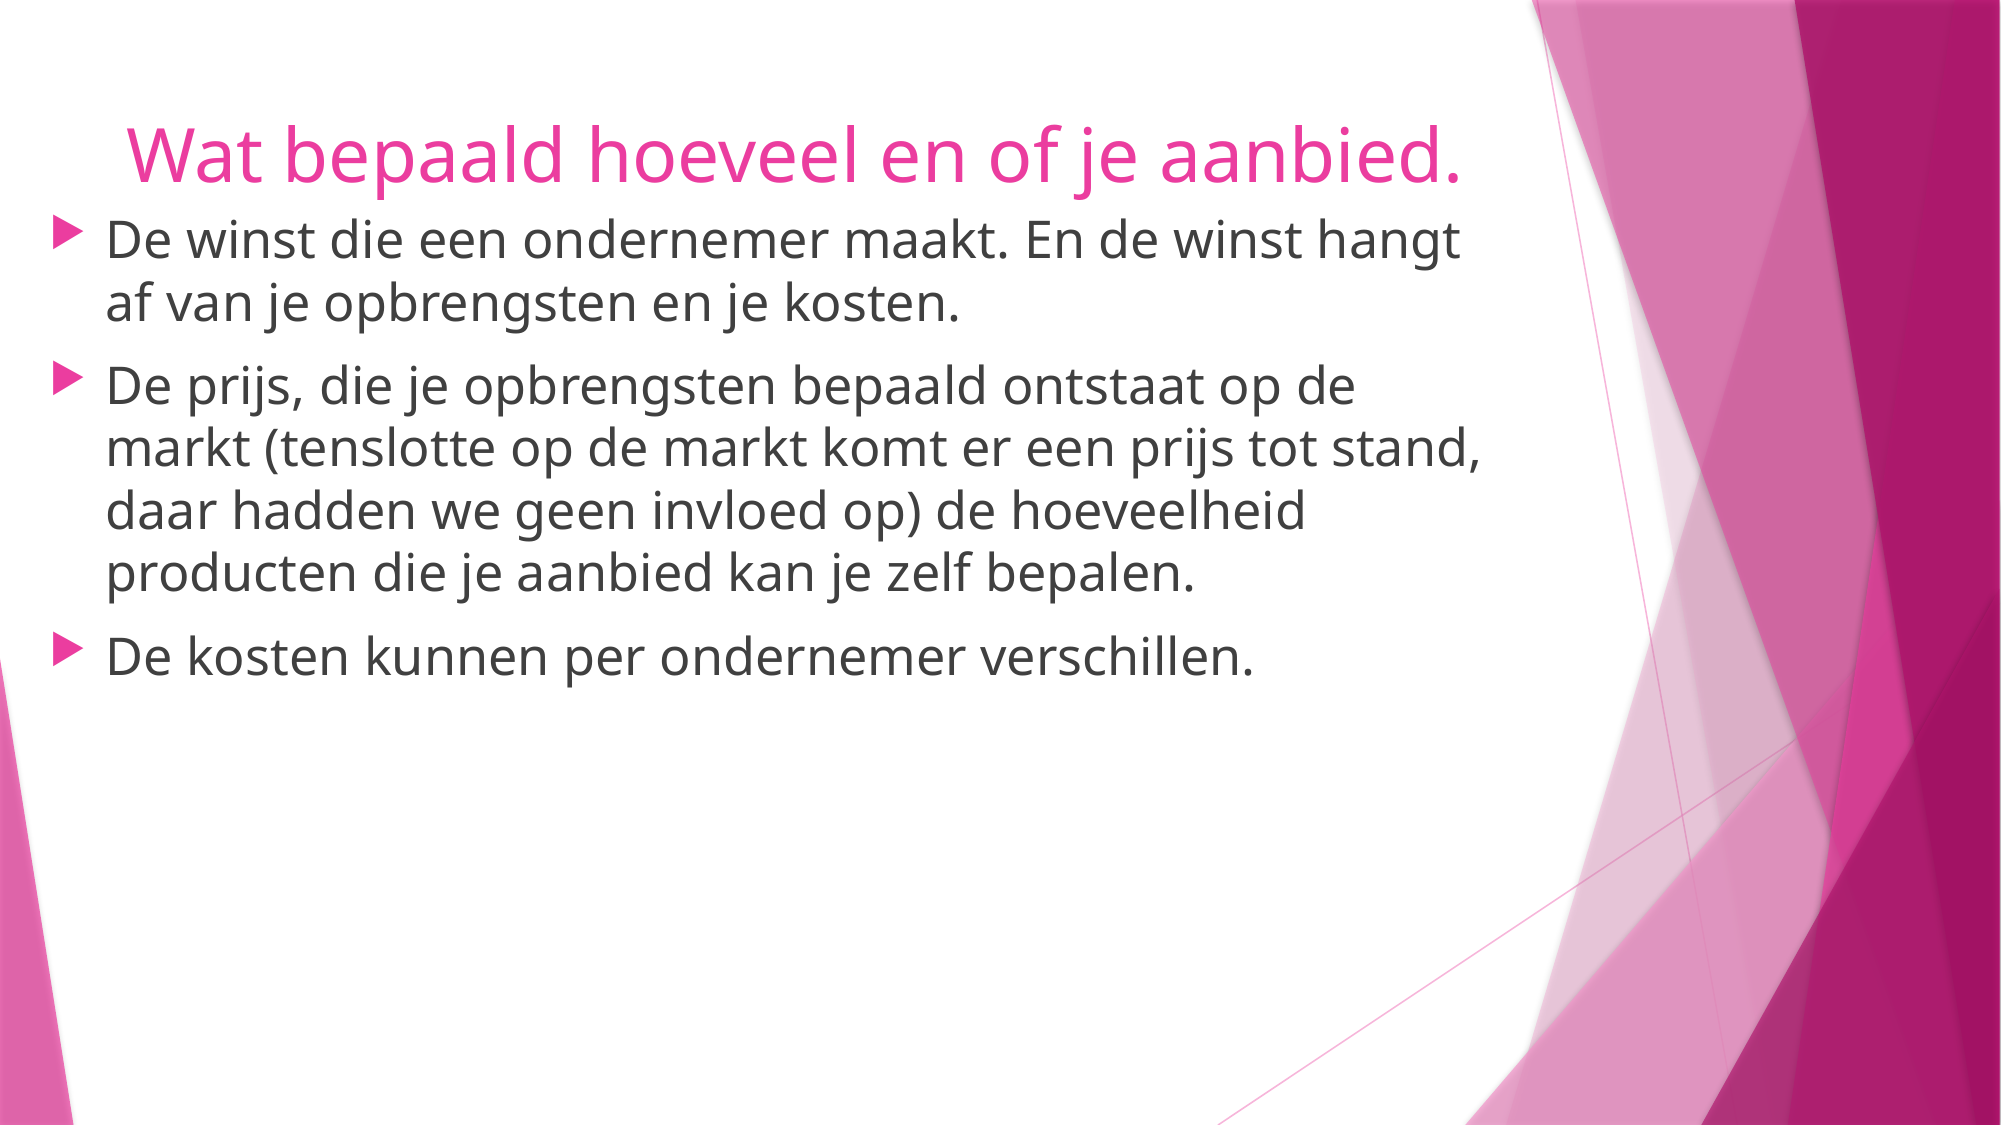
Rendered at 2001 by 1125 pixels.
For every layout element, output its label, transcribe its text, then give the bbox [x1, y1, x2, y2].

title Wat bepaald hoeveel en of je aanbied. [111, 99, 1522, 199]
list De winst die een ondernemer maakt. En de winst hangt af van je opbrengsten en je kosten. De prijs, die je opbrengsten bepaald ontstaat op de markt (tenslotte op de markt komt er een prijs tot stand, daar hadden we geen invloed op) de hoeveelheid producten die je aanbied kan je zelf bepalen. De kosten kunnen per ondernemer verschillen. [34, 199, 1522, 992]
